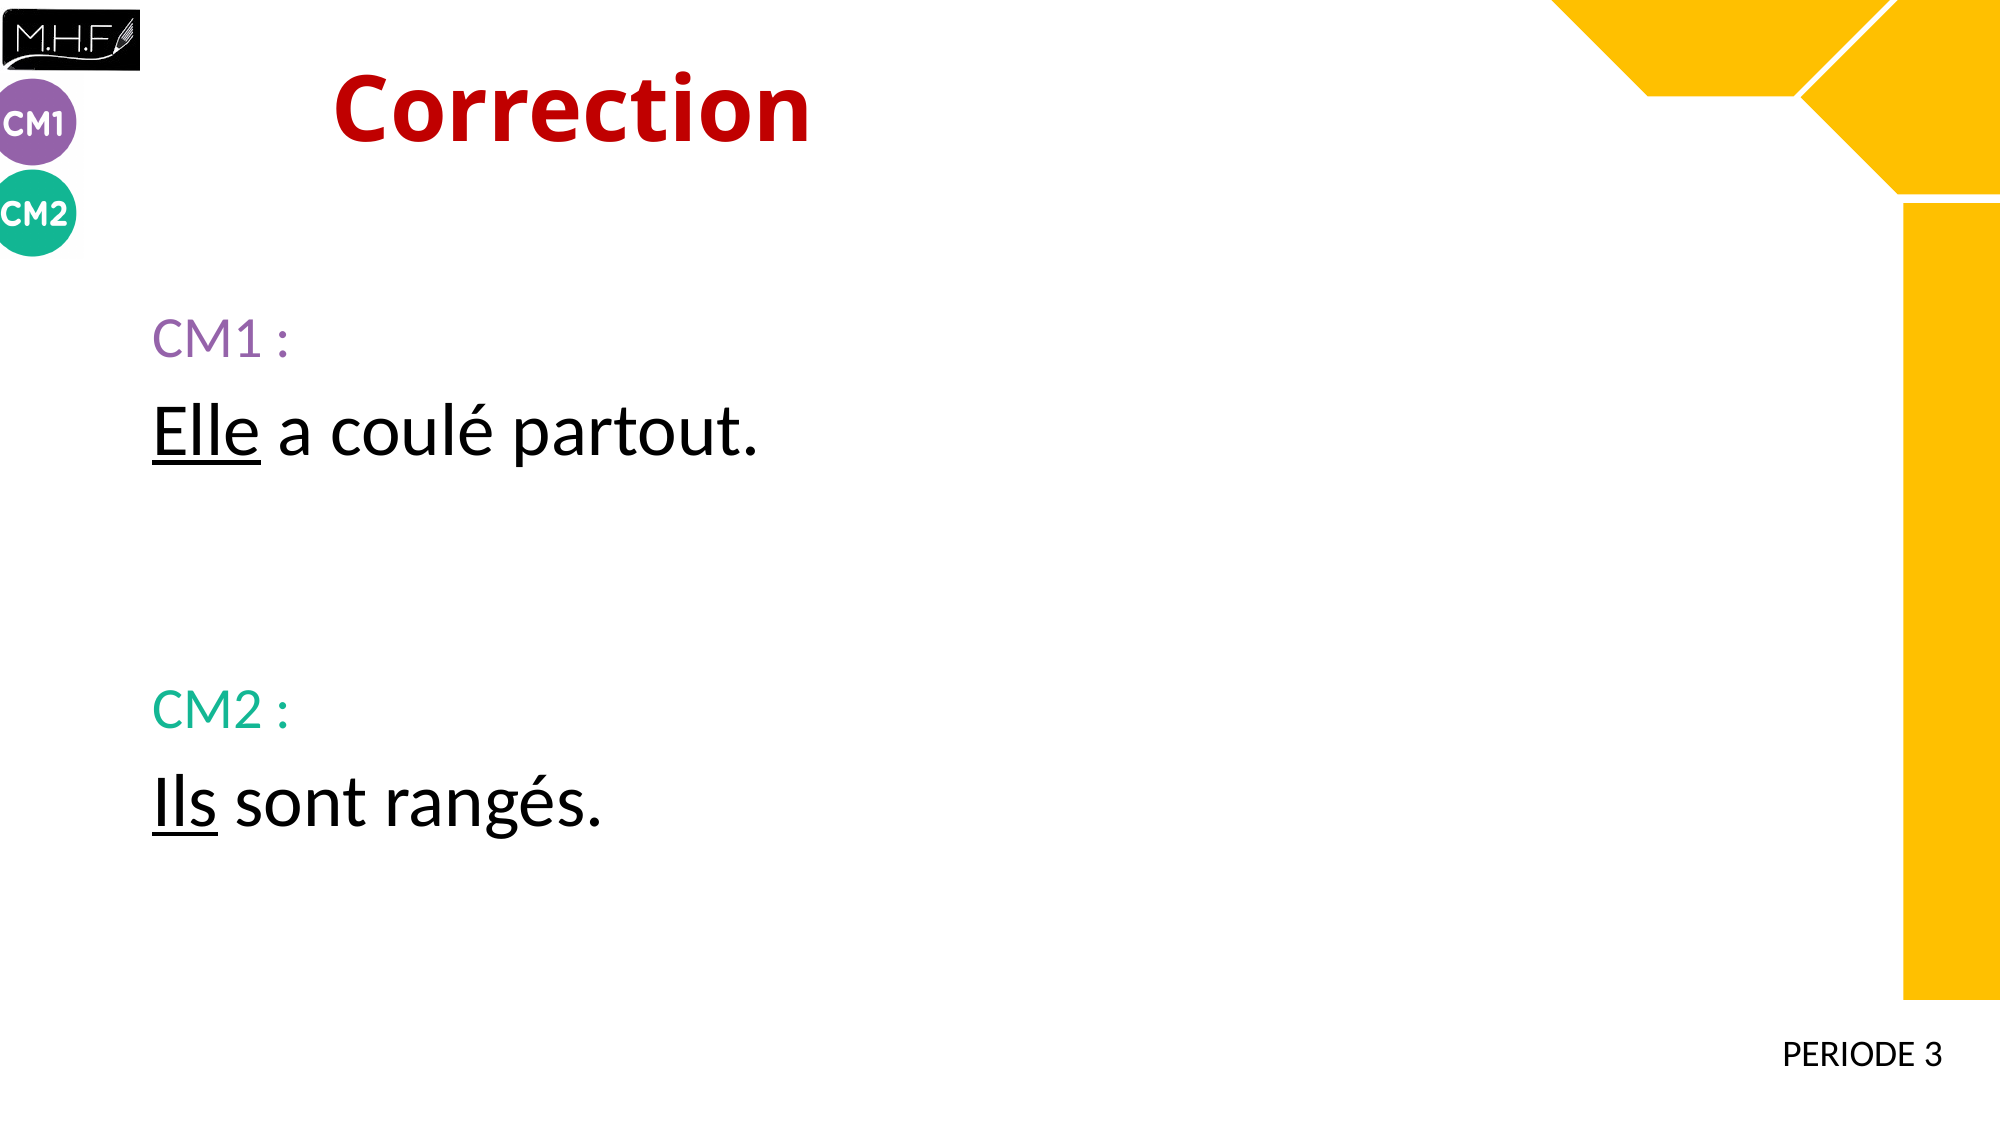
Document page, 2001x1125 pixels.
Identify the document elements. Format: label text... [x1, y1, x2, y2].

title Correction [316, 3, 1863, 221]
text_box [1549, 0, 1892, 98]
text_box [1799, 0, 2000, 196]
text_box PERIODE 3 [1362, 1021, 1967, 1125]
text_box [1902, 202, 2000, 1001]
list CM1 : Elle a coulé partout. CM2 : Ils sont rangés. [137, 299, 1863, 1014]
picture [0, 7, 140, 259]
